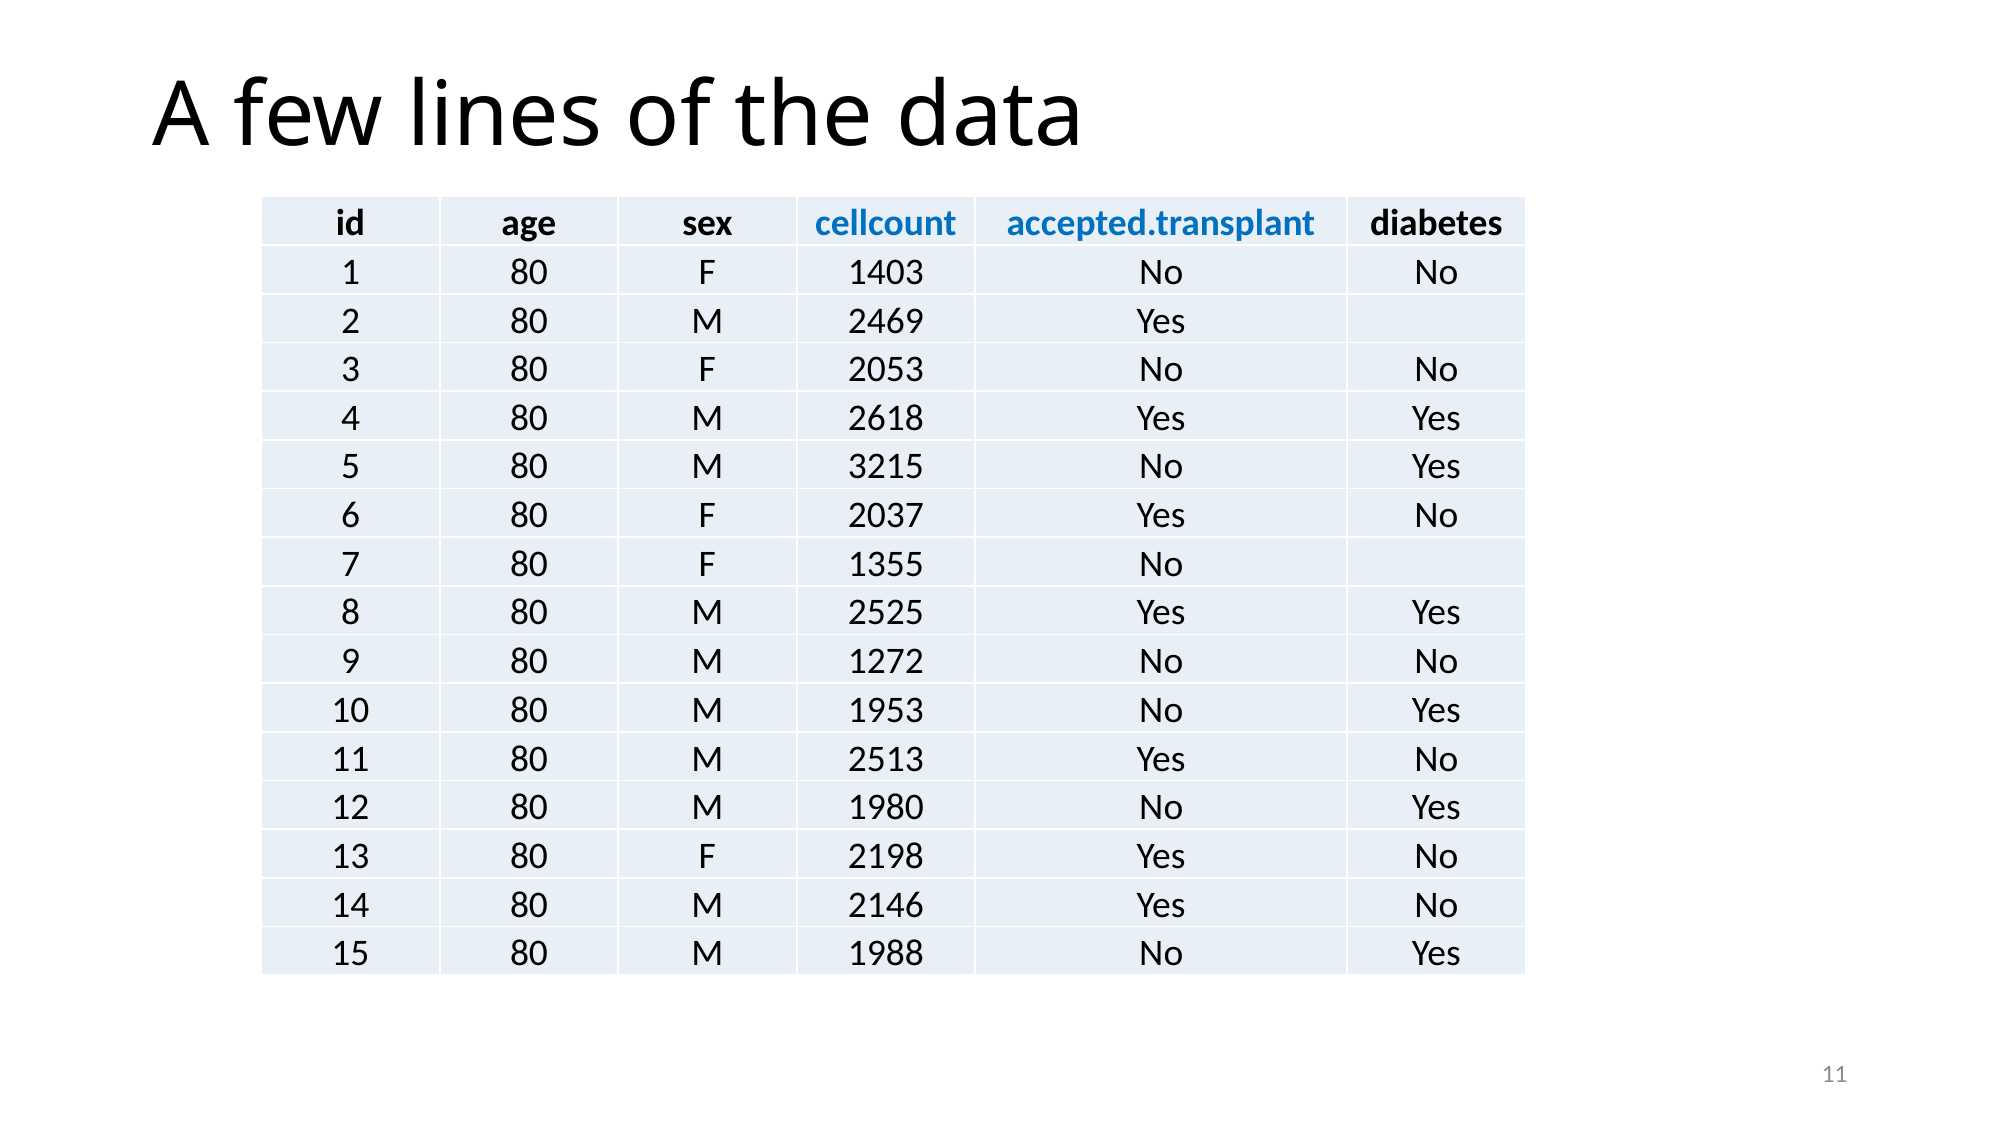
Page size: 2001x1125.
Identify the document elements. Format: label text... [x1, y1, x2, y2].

table_cell 6 [262, 489, 439, 536]
table_header age [441, 197, 617, 244]
table_cell [1348, 295, 1525, 342]
table_cell 1403 [798, 246, 974, 293]
table_header accepted.transplant [976, 197, 1346, 244]
table_cell 14 [262, 879, 439, 926]
table_cell Yes [976, 733, 1346, 780]
table_cell 12 [262, 781, 439, 828]
slide_number 10 [1412, 1042, 1863, 1103]
table_cell 4 [262, 392, 439, 439]
table_cell 80 [441, 441, 617, 488]
table_cell 3215 [798, 441, 974, 488]
table_cell No [1348, 830, 1525, 877]
table_cell 80 [441, 343, 617, 390]
table_cell 80 [441, 879, 617, 926]
table_cell Yes [976, 295, 1346, 342]
table_cell Yes [976, 587, 1346, 634]
table_cell Yes [976, 830, 1346, 877]
table_cell 1953 [798, 684, 974, 731]
table_cell [1348, 538, 1525, 585]
table_cell 8 [262, 587, 439, 634]
table_cell 80 [441, 684, 617, 731]
table_cell 2146 [798, 879, 974, 926]
table_cell Yes [1348, 781, 1525, 828]
table_cell Yes [976, 392, 1346, 439]
table_cell 80 [441, 733, 617, 780]
table_cell Yes [976, 489, 1346, 536]
table_cell F [619, 830, 796, 877]
table_cell 1988 [798, 927, 974, 974]
table_cell 2469 [798, 295, 974, 342]
table_cell Yes [1348, 441, 1525, 488]
table_cell No [976, 441, 1346, 488]
table_cell 2513 [798, 733, 974, 780]
table_cell M [619, 392, 796, 439]
table_cell 9 [262, 635, 439, 682]
table_cell 80 [441, 295, 617, 342]
table_cell 2198 [798, 830, 974, 877]
table_cell 3 [262, 343, 439, 390]
table_cell M [619, 441, 796, 488]
table_cell 5 [262, 441, 439, 488]
table_cell 80 [441, 635, 617, 682]
table_cell M [619, 781, 796, 828]
table_cell 2525 [798, 587, 974, 634]
table_cell M [619, 635, 796, 682]
table_cell No [1348, 489, 1525, 536]
table_header id [262, 197, 439, 244]
table_cell 80 [441, 587, 617, 634]
table_cell 2618 [798, 392, 974, 439]
table_cell 1 [262, 246, 439, 293]
table_cell 80 [441, 830, 617, 877]
table_cell Yes [1348, 587, 1525, 634]
table_cell 2 [262, 295, 439, 342]
table_cell 2037 [798, 489, 974, 536]
table_cell Yes [1348, 927, 1525, 974]
table_cell No [976, 343, 1346, 390]
table_cell Yes [1348, 392, 1525, 439]
table_cell 80 [441, 781, 617, 828]
table_cell 80 [441, 392, 617, 439]
table_cell 7 [262, 538, 439, 585]
table_cell 80 [441, 927, 617, 974]
table_cell Yes [976, 879, 1346, 926]
table_cell 2053 [798, 343, 974, 390]
table_cell 80 [441, 246, 617, 293]
table_cell No [976, 635, 1346, 682]
table_cell No [1348, 246, 1525, 293]
table_cell M [619, 587, 796, 634]
table_cell M [619, 733, 796, 780]
table_header cellcount [798, 197, 974, 244]
table_cell No [976, 781, 1346, 828]
table_header diabetes [1348, 197, 1525, 244]
table_cell No [1348, 733, 1525, 780]
table_cell No [976, 684, 1346, 731]
table_cell 15 [262, 927, 439, 974]
table_cell 80 [441, 489, 617, 536]
table_cell M [619, 927, 796, 974]
table_cell 1355 [798, 538, 974, 585]
table_cell F [619, 489, 796, 536]
title A few lines of the data [137, 59, 1863, 173]
table_cell F [619, 538, 796, 585]
table_cell 13 [262, 830, 439, 877]
table_cell No [1348, 343, 1525, 390]
table_cell 1272 [798, 635, 974, 682]
table_cell M [619, 295, 796, 342]
table_header sex [619, 197, 796, 244]
table_cell No [1348, 879, 1525, 926]
table_cell M [619, 879, 796, 926]
table_cell No [976, 538, 1346, 585]
table_cell 11 [262, 733, 439, 780]
table_cell M [619, 684, 796, 731]
table_cell 10 [262, 684, 439, 731]
table_cell 1980 [798, 781, 974, 828]
table_cell Yes [1348, 684, 1525, 731]
table_cell No [1348, 635, 1525, 682]
table_cell F [619, 343, 796, 390]
table_cell F [619, 246, 796, 293]
table_cell No [976, 246, 1346, 293]
table_cell No [976, 927, 1346, 974]
table_cell 80 [441, 538, 617, 585]
